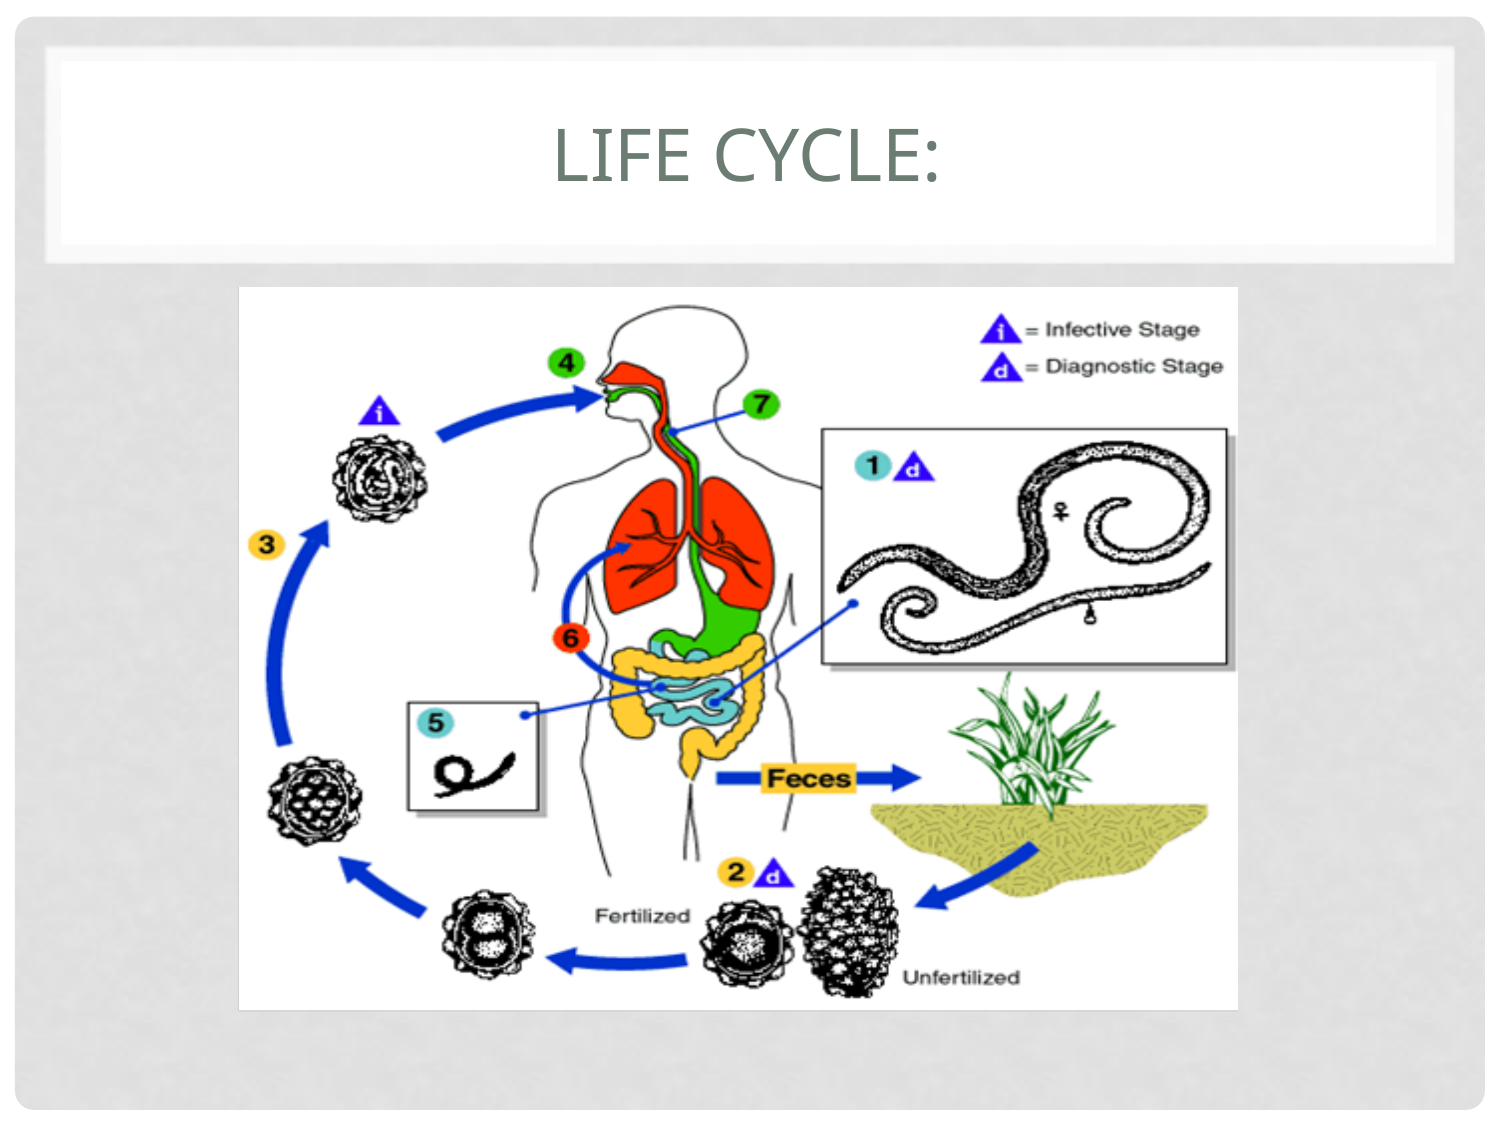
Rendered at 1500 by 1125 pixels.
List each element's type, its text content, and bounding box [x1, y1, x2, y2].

title Life cycle: [69, 66, 1425, 238]
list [237, 287, 1238, 1013]
